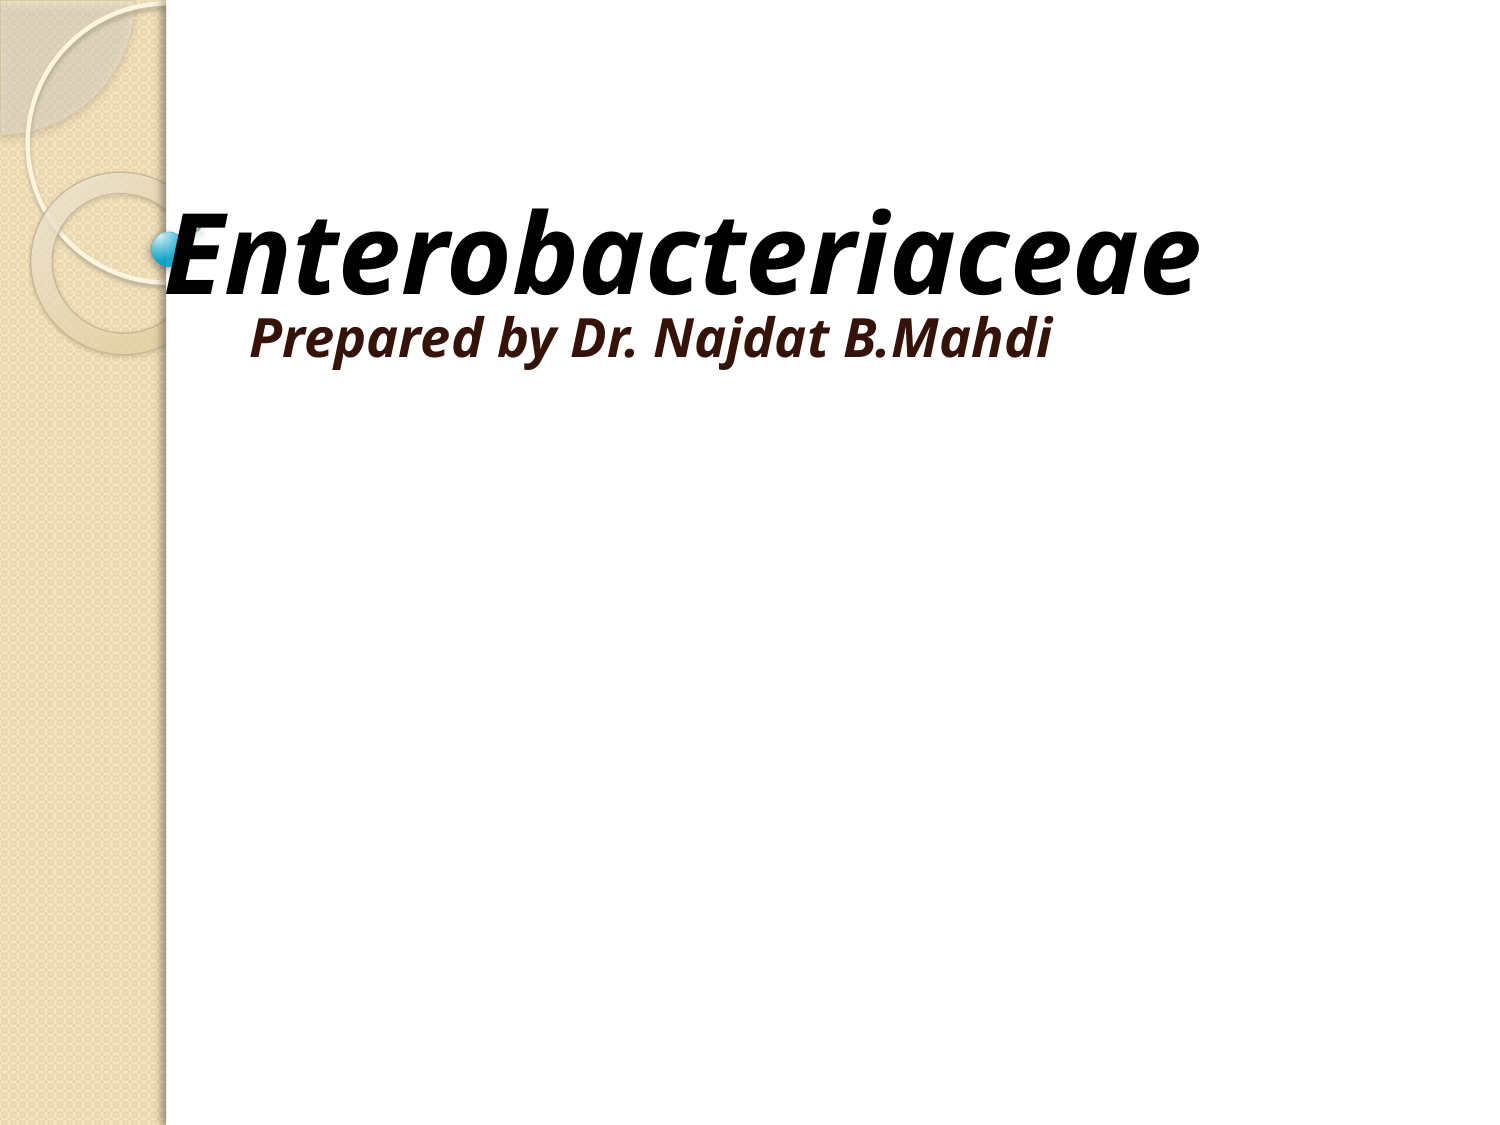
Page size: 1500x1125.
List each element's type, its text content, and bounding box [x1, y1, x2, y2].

title [234, 59, 1450, 301]
text_box Enterobacteriaceae [148, 174, 1228, 325]
subtitle Prepared by Dr. Najdat B.Mahdi [234, 303, 1450, 591]
